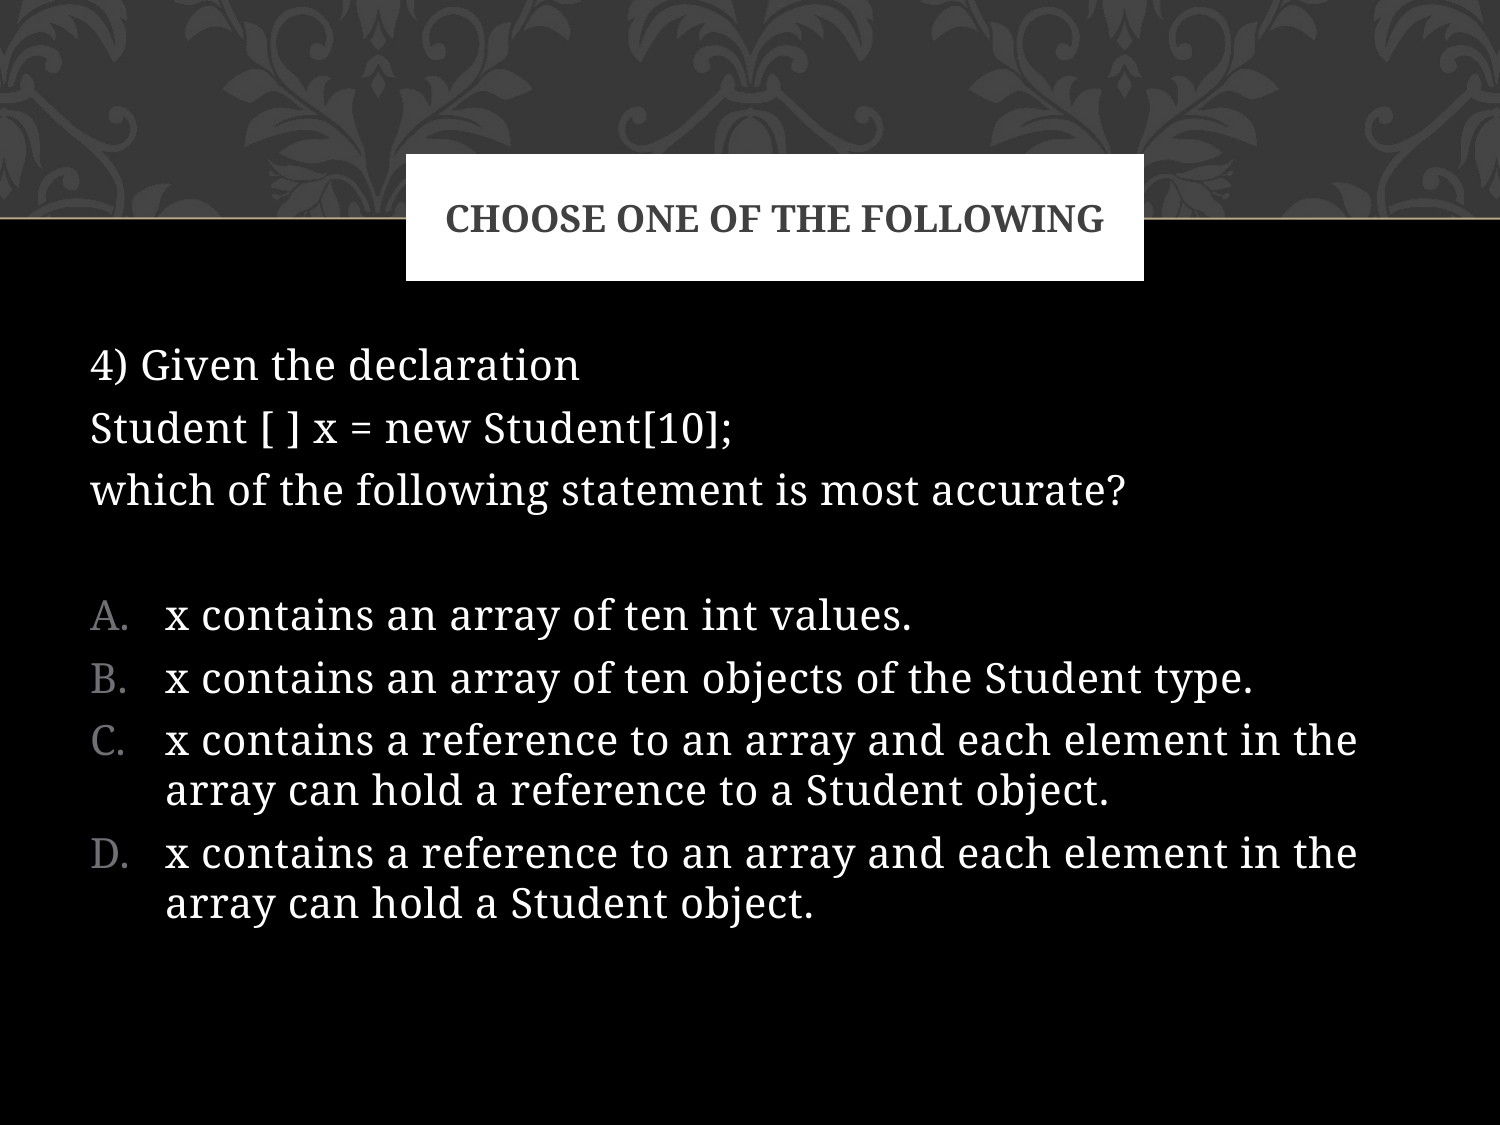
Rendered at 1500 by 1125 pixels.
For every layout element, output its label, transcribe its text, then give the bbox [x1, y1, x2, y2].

title Choose one of the following [406, 154, 1144, 281]
list 4) Given the declaration Student [ ] x = new Student[10]; which of the following statement is most accurate? x contains an array of ten int values. x contains an array of ten objects of the Student type. x contains a reference to an array and each element in the array can hold a reference to a Student object. x contains a reference to an array and each element in the array can hold a Student object. [75, 331, 1425, 1000]
